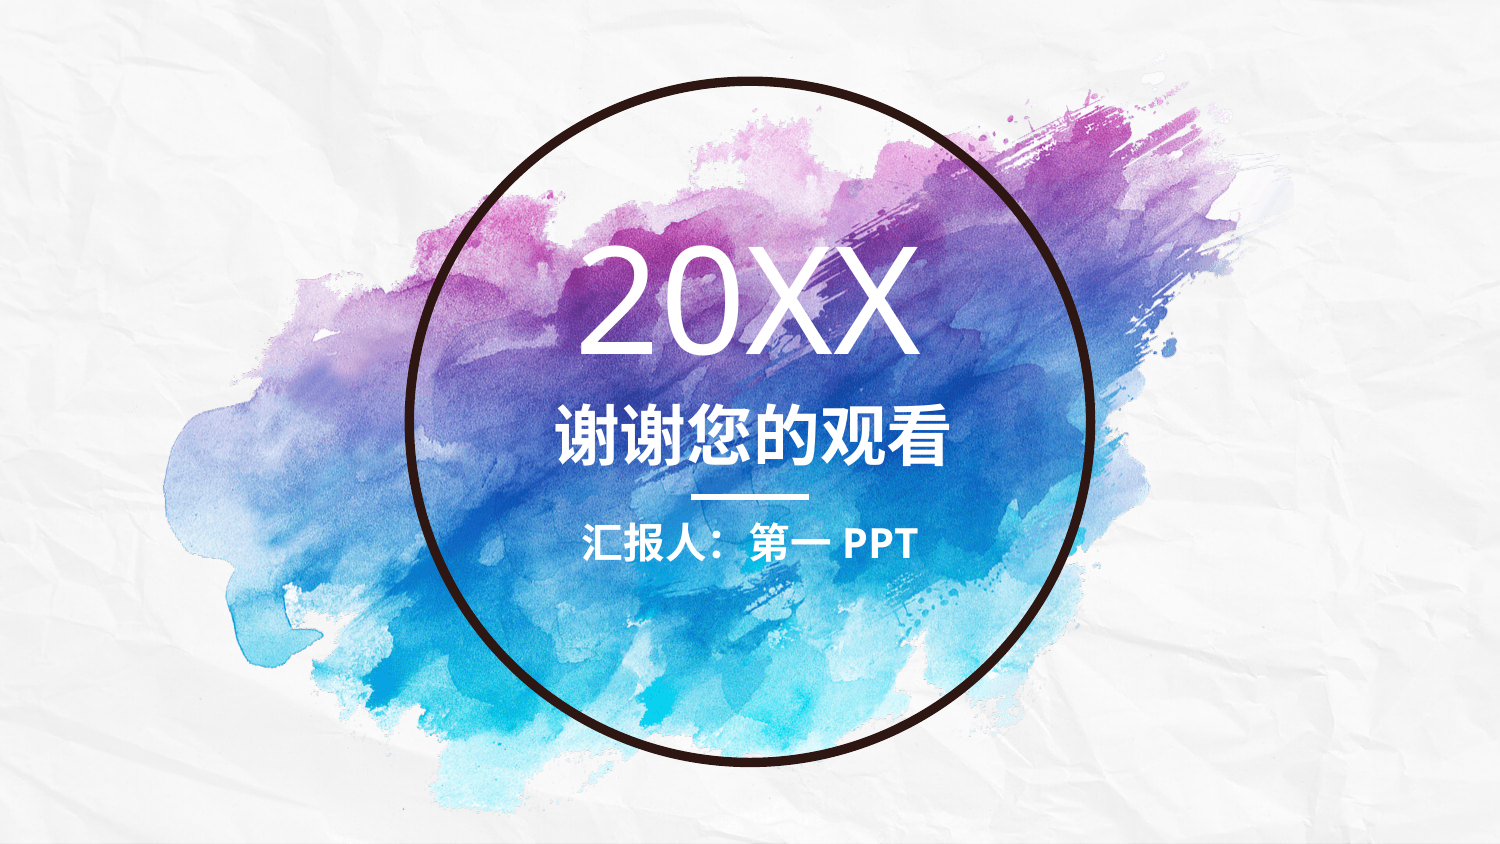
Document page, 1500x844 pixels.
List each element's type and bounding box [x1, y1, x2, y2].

picture [88, 32, 1294, 844]
